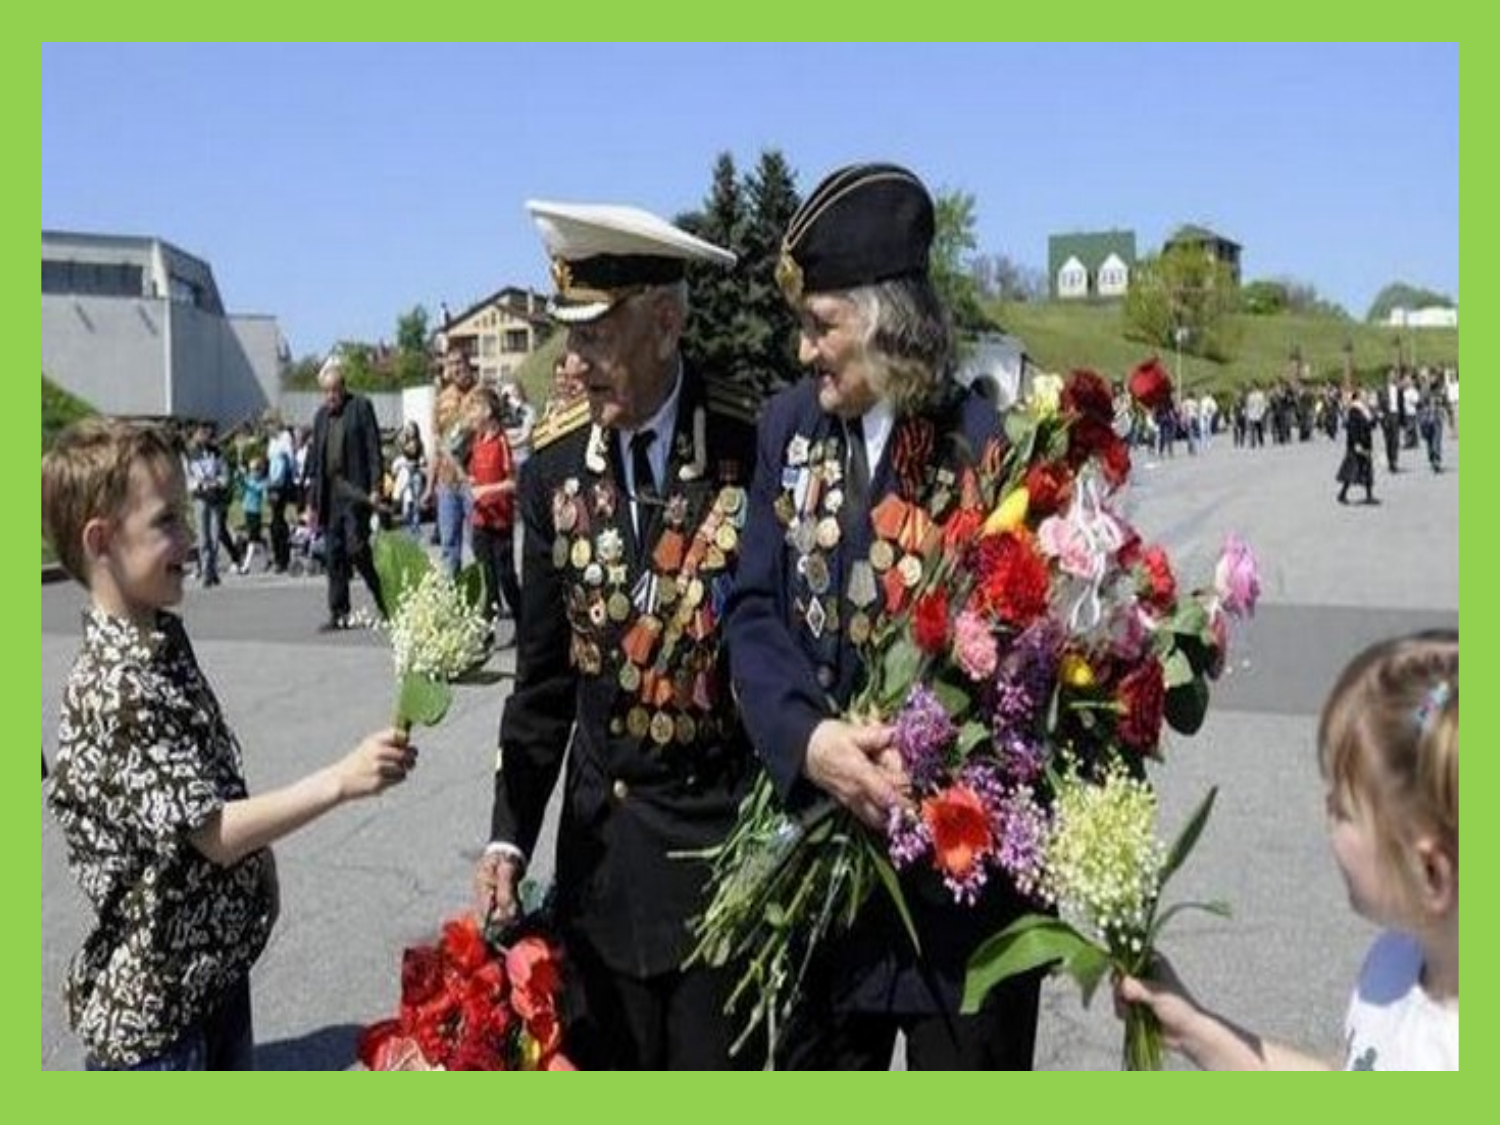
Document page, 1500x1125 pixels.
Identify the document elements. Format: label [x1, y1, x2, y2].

picture [41, 42, 1459, 1071]
